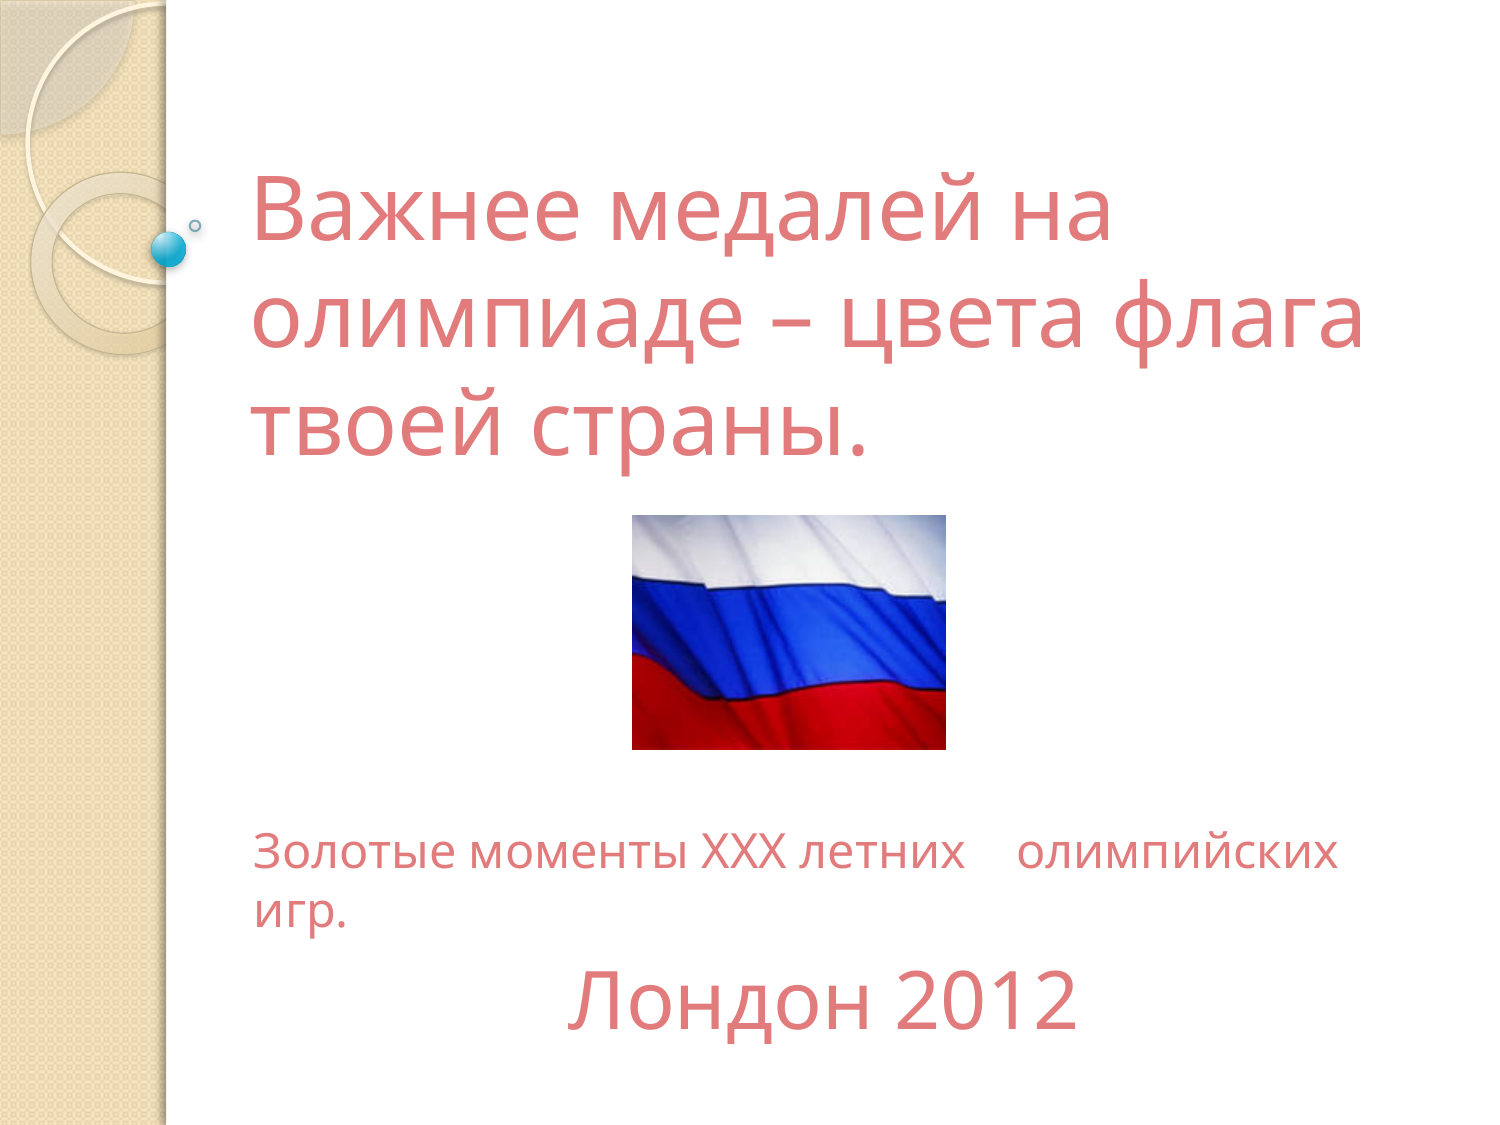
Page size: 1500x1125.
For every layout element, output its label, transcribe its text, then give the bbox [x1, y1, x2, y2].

subtitle Золотые моменты ХХХ летних олимпийских игр. Лондон 2012 [234, 820, 1450, 1055]
picture [632, 515, 946, 751]
title Важнее медалей на олимпиаде – цвета флага твоей страны. [234, 59, 1450, 481]
